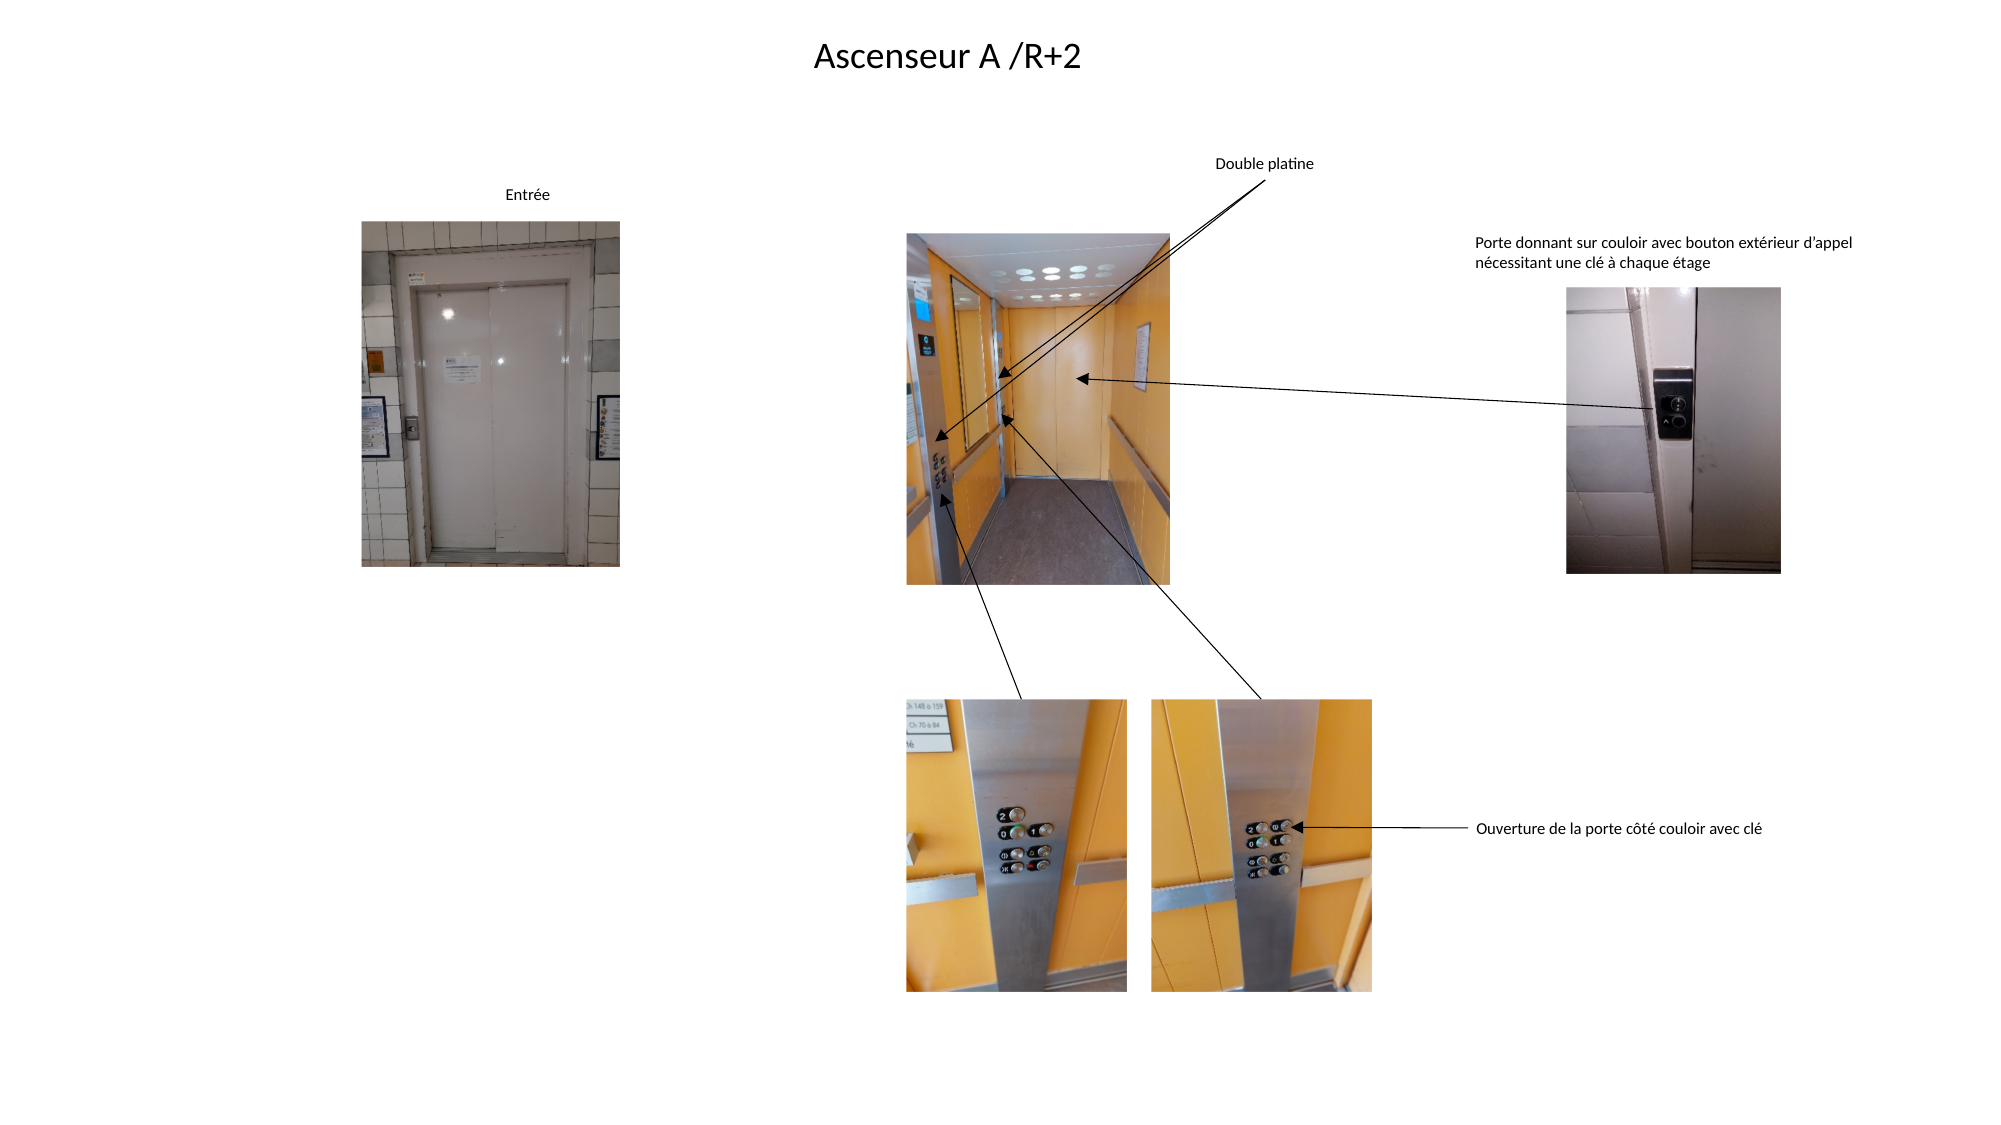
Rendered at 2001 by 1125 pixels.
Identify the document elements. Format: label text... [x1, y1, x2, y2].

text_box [1001, 414, 1262, 700]
text_box Porte donnant sur couloir avec bouton extérieur d’appel nécessitant une clé à chaque étage [1460, 224, 1872, 280]
text_box Ouverture de la porte côté couloir avec clé [1461, 810, 1778, 845]
text_box Ascenseur A /R+2 [798, 23, 1097, 83]
picture [869, 700, 1408, 991]
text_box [1076, 378, 1654, 409]
picture [862, 234, 1001, 584]
picture [317, 222, 663, 567]
picture [1530, 288, 1817, 573]
text_box Entrée [490, 176, 566, 211]
text_box Double platine [1200, 145, 1330, 180]
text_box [941, 493, 1001, 700]
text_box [935, 180, 1266, 442]
